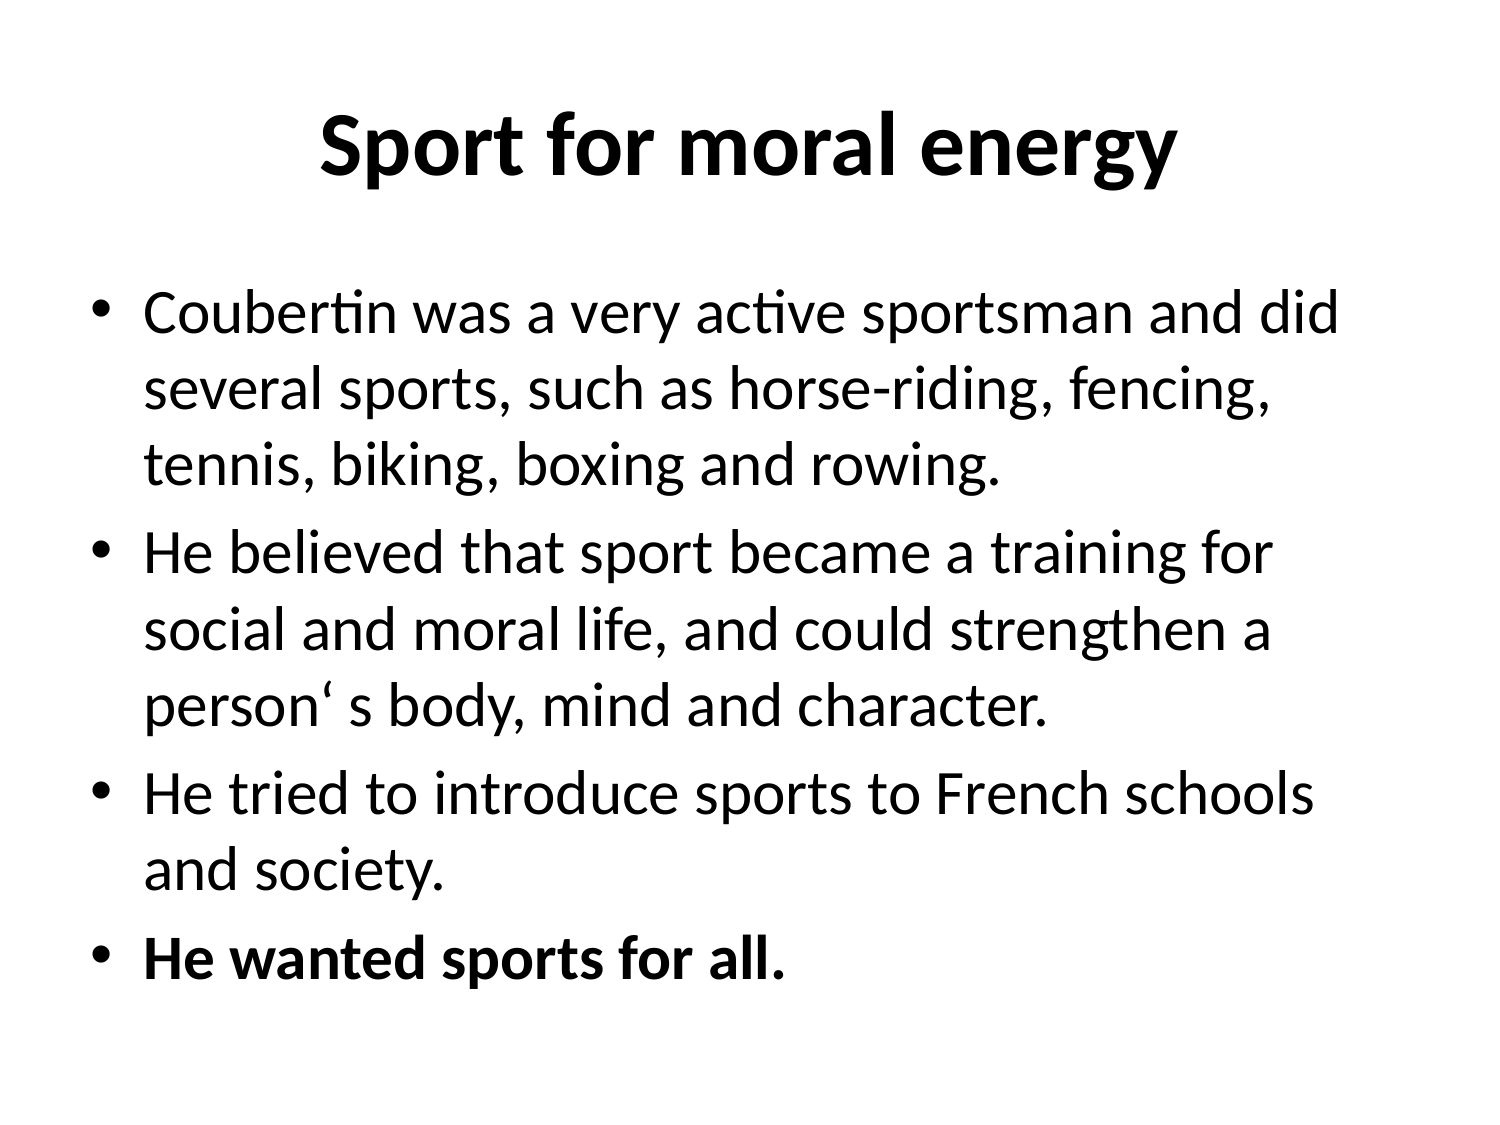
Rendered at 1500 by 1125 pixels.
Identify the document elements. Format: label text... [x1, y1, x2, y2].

list Coubertin was a very active sportsman and did several sports, such as horse-riding, fencing, tennis, biking, boxing and rowing. He believed that sport became a training for social and moral life, and could strengthen a person‘ s body, mind and character. He tried to introduce sports to French schools and society. He wanted sports for all. [75, 262, 1425, 1005]
title Sport for moral energy [75, 45, 1425, 233]
